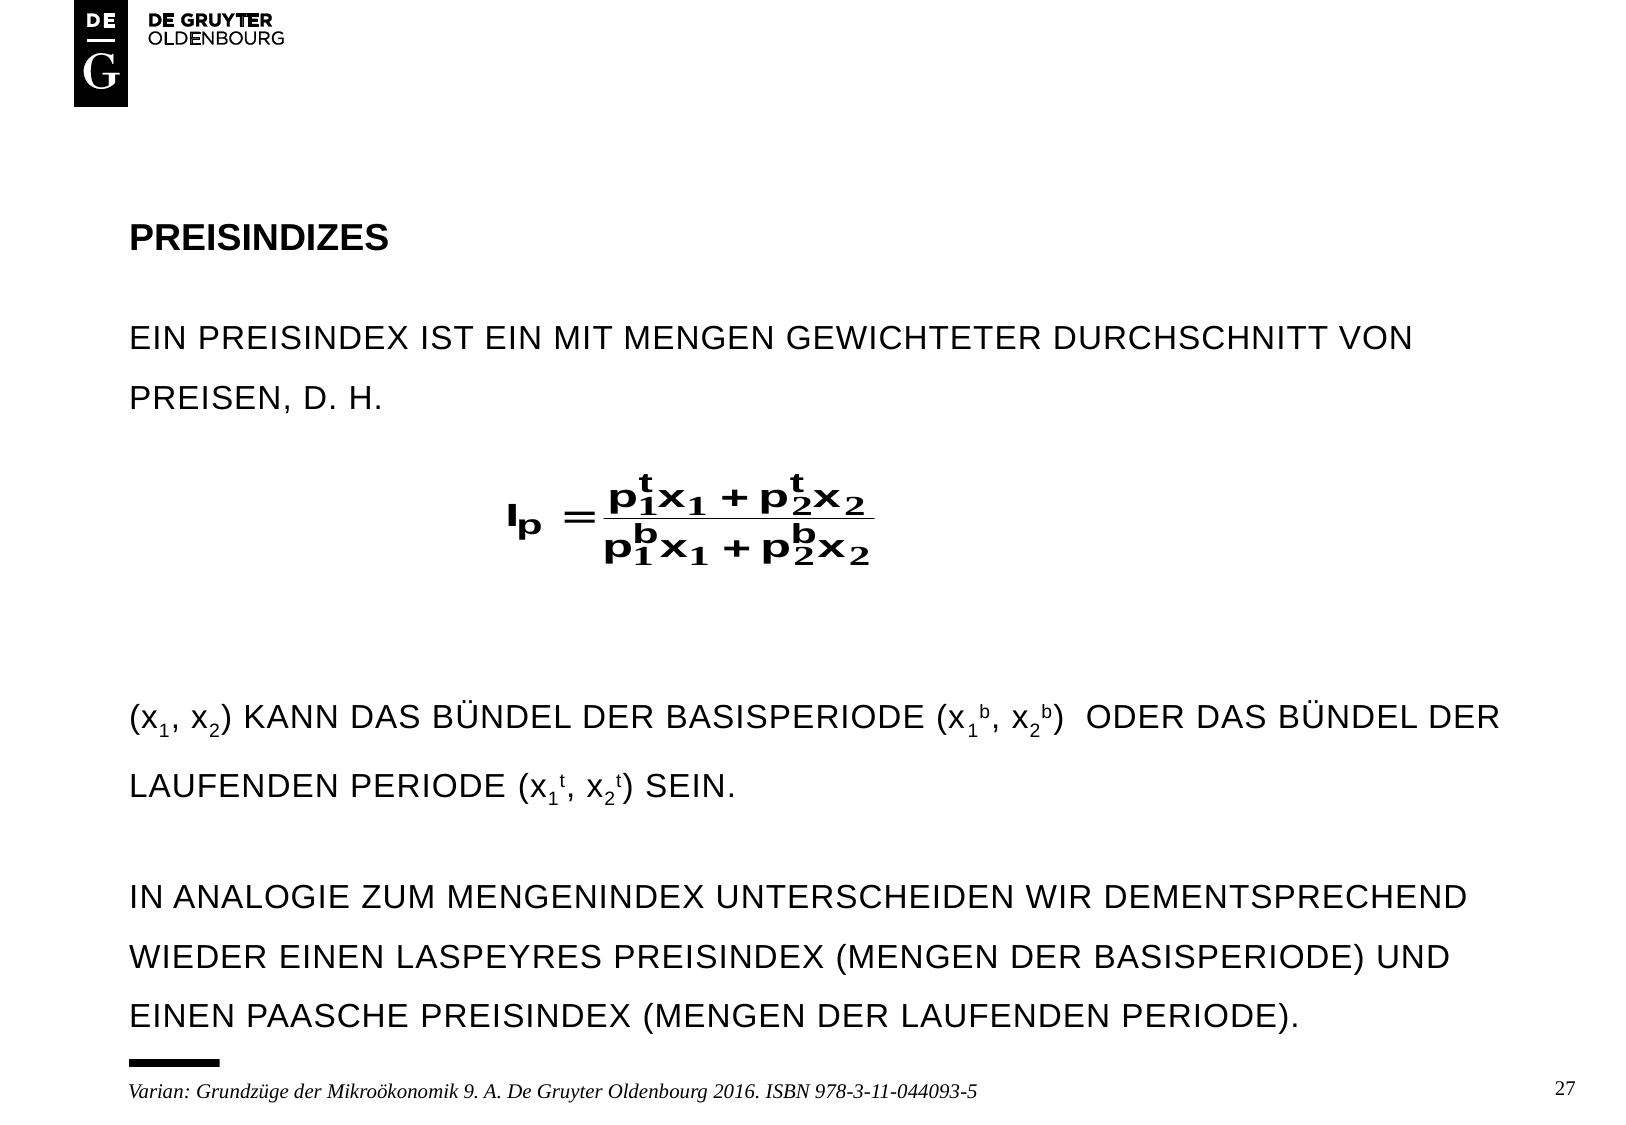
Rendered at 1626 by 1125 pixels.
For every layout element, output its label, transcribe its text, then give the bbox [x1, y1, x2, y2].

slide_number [128, 1077, 1539, 1108]
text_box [504, 467, 879, 569]
title preisindizes [129, 213, 1556, 268]
slide_number 27 [1554, 1074, 1614, 1104]
list EIN PREISINDEX IST EIN MIT MENGEN GEWICHTETER DURCHSCHNITT VON PREISEN, D. H. (x1, x2) KANN DAS BÜNDEL DER BASISPERIODE (x1b, x2b) ODER DAS BÜNDEL DER LAUFENDEN PERIODE (x1t, x2t) SEIN. IN ANALOGIE ZUM MENGENINDEX UNTERSCHEIDEN WIR DEMENTSPRECHEND WIEDER EINEN LASPEYRES PREISINDEX (MENGEN DER BASISPERIODE) UND EINEN PAASCHE PREISINDEX (MENGEN DER LAUFENDEN PERIODE). [129, 295, 1556, 1018]
